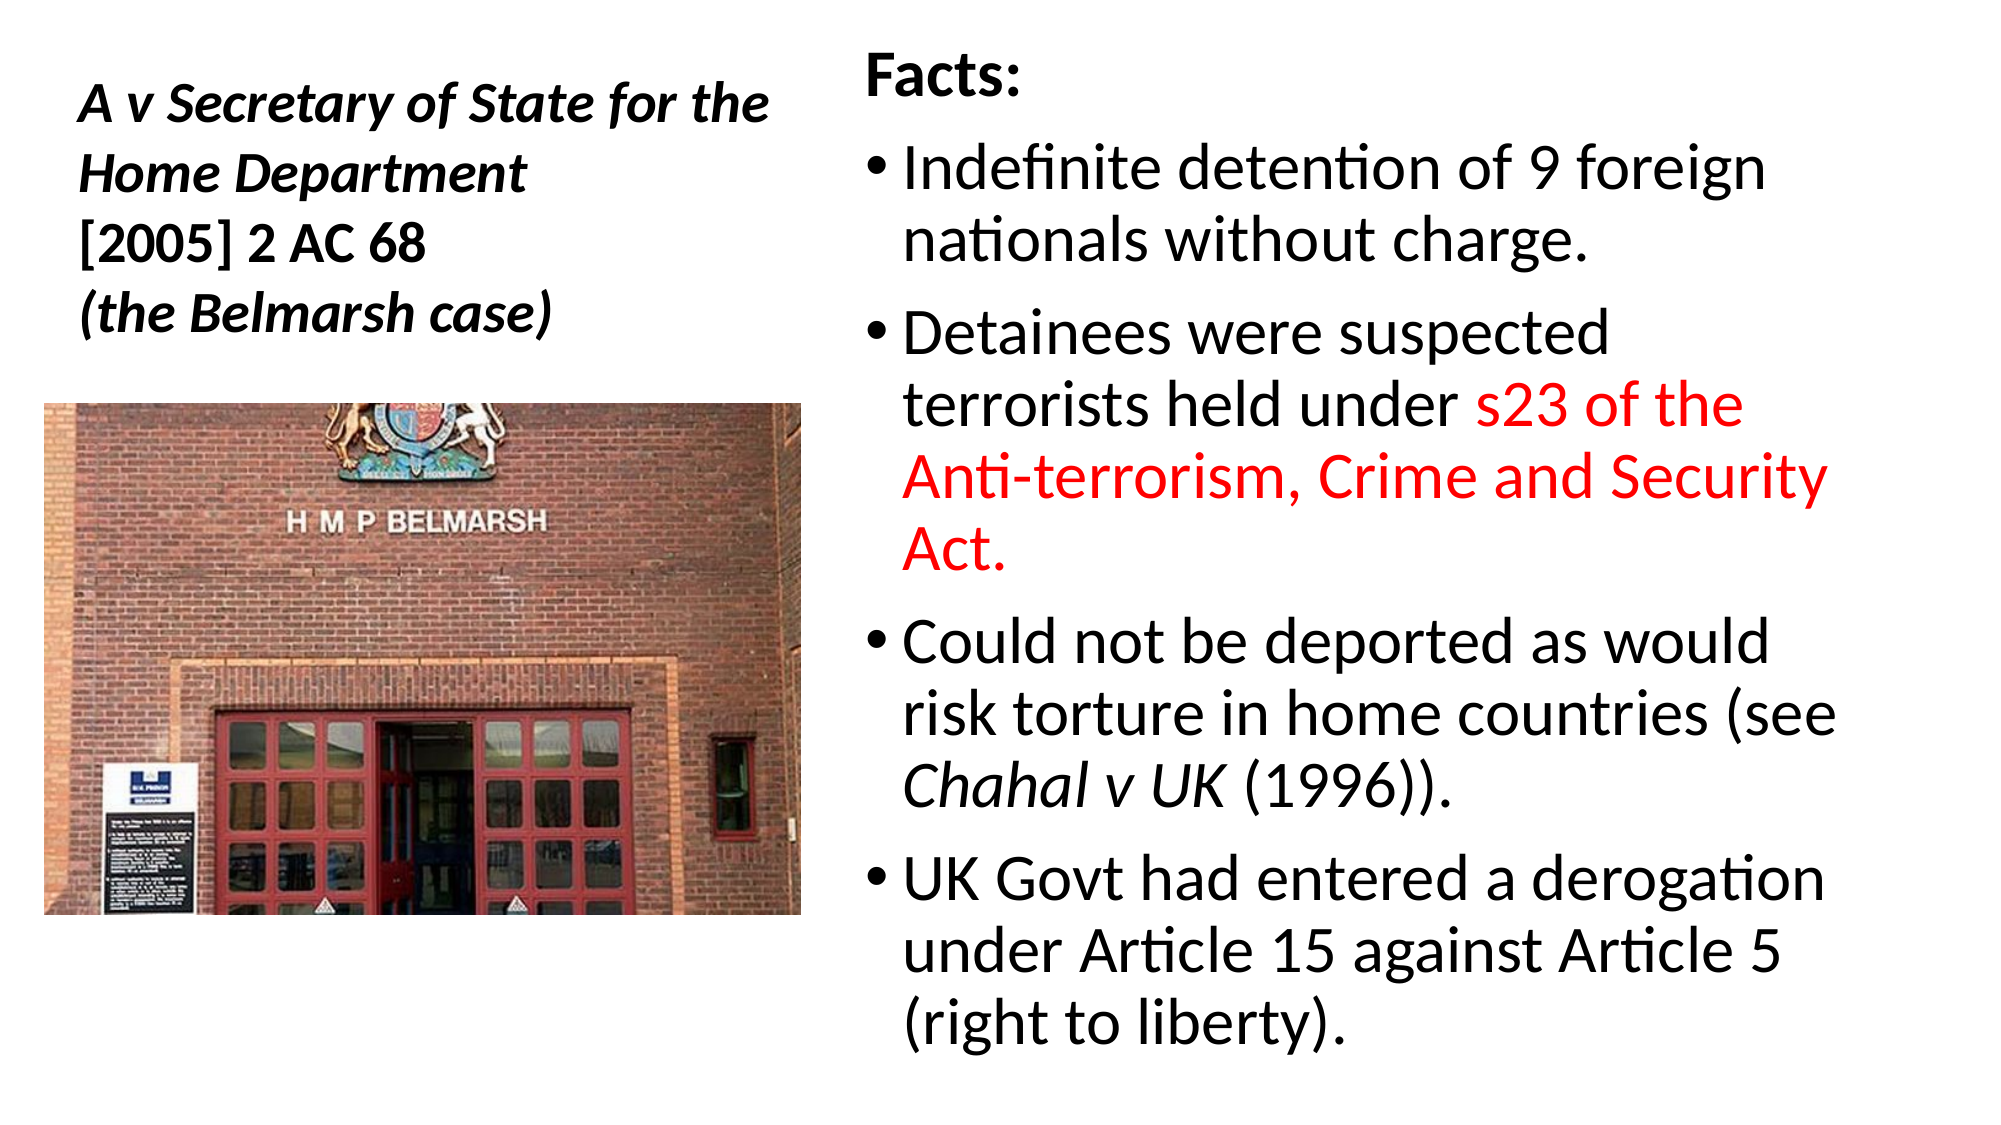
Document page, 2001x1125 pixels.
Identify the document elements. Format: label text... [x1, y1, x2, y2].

picture [44, 403, 801, 915]
text_box A v Secretary of State for the Home Department [2005] 2 AC 68 (the Belmarsh case) [63, 56, 801, 397]
list Facts: Indefinite detention of 9 foreign nationals without charge. Detainees were suspected terrorists held under s23 of the Anti-terrorism, Crime and Security Act. Could not be deported as would risk torture in home countries (see Chahal v UK (1996)). UK Govt had entered a derogation under Article 15 against Article 5 (right to liberty). [850, 31, 1863, 1078]
